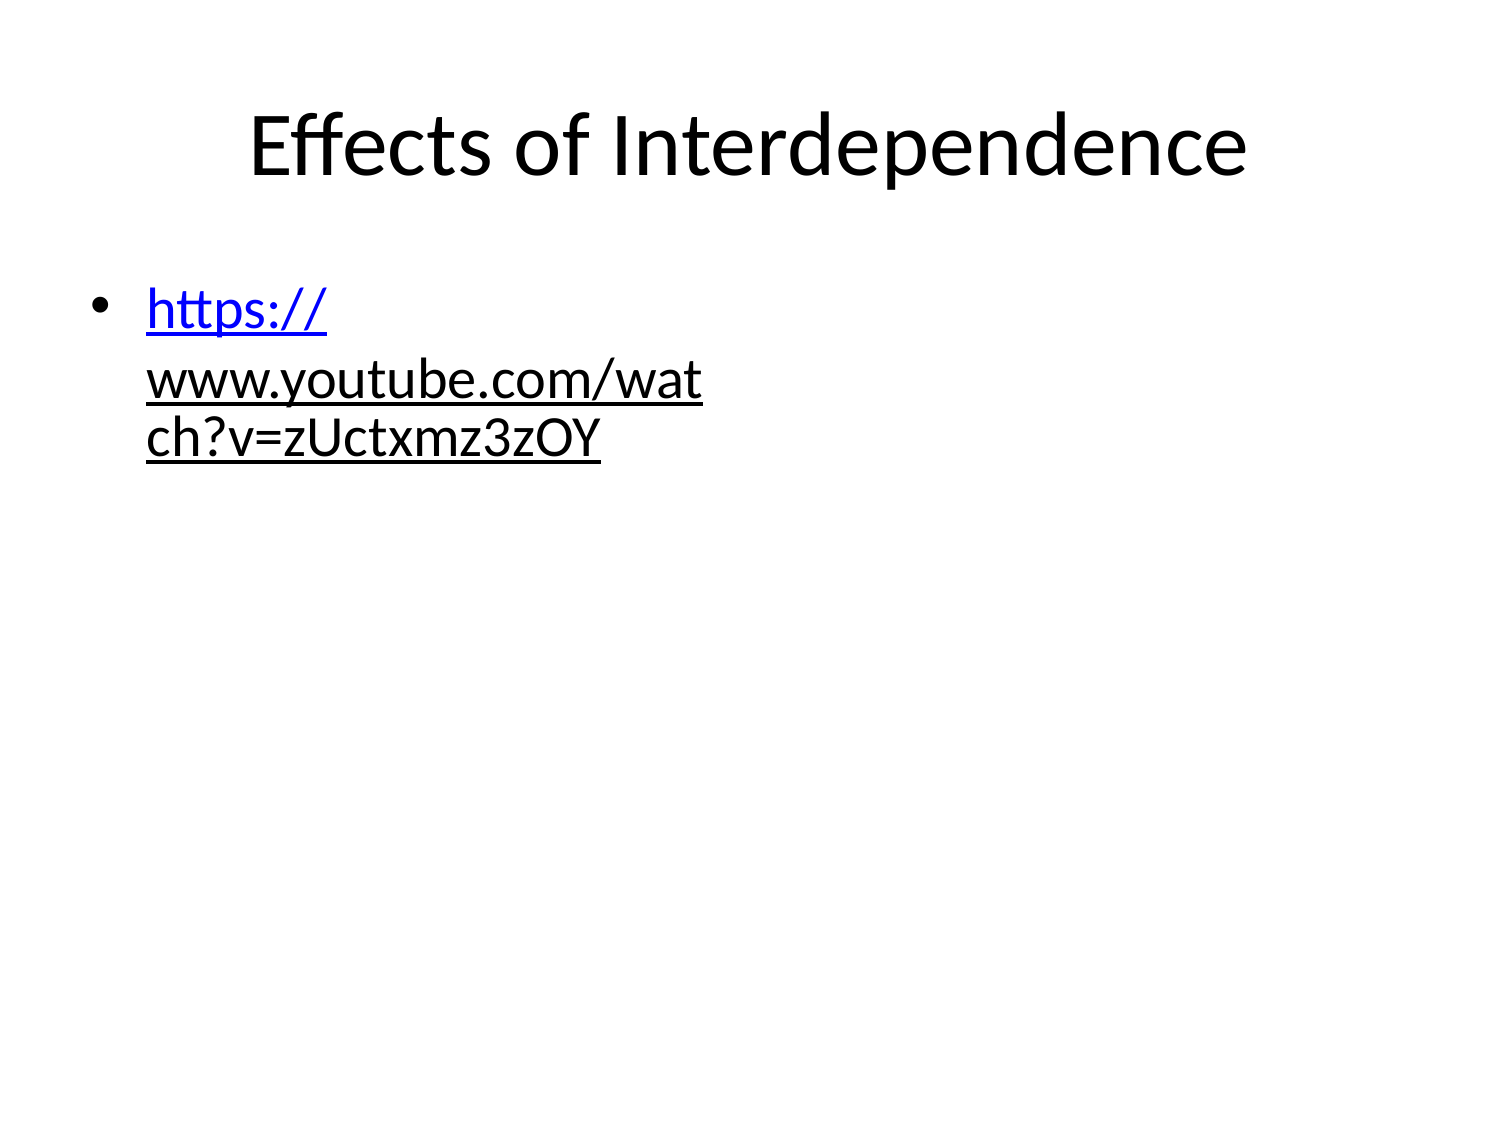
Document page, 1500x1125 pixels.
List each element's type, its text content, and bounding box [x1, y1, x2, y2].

list https://www.youtube.com/watch?v=zUctxmz3zOY [75, 262, 738, 1005]
title Effects of Interdependence [75, 45, 1425, 233]
